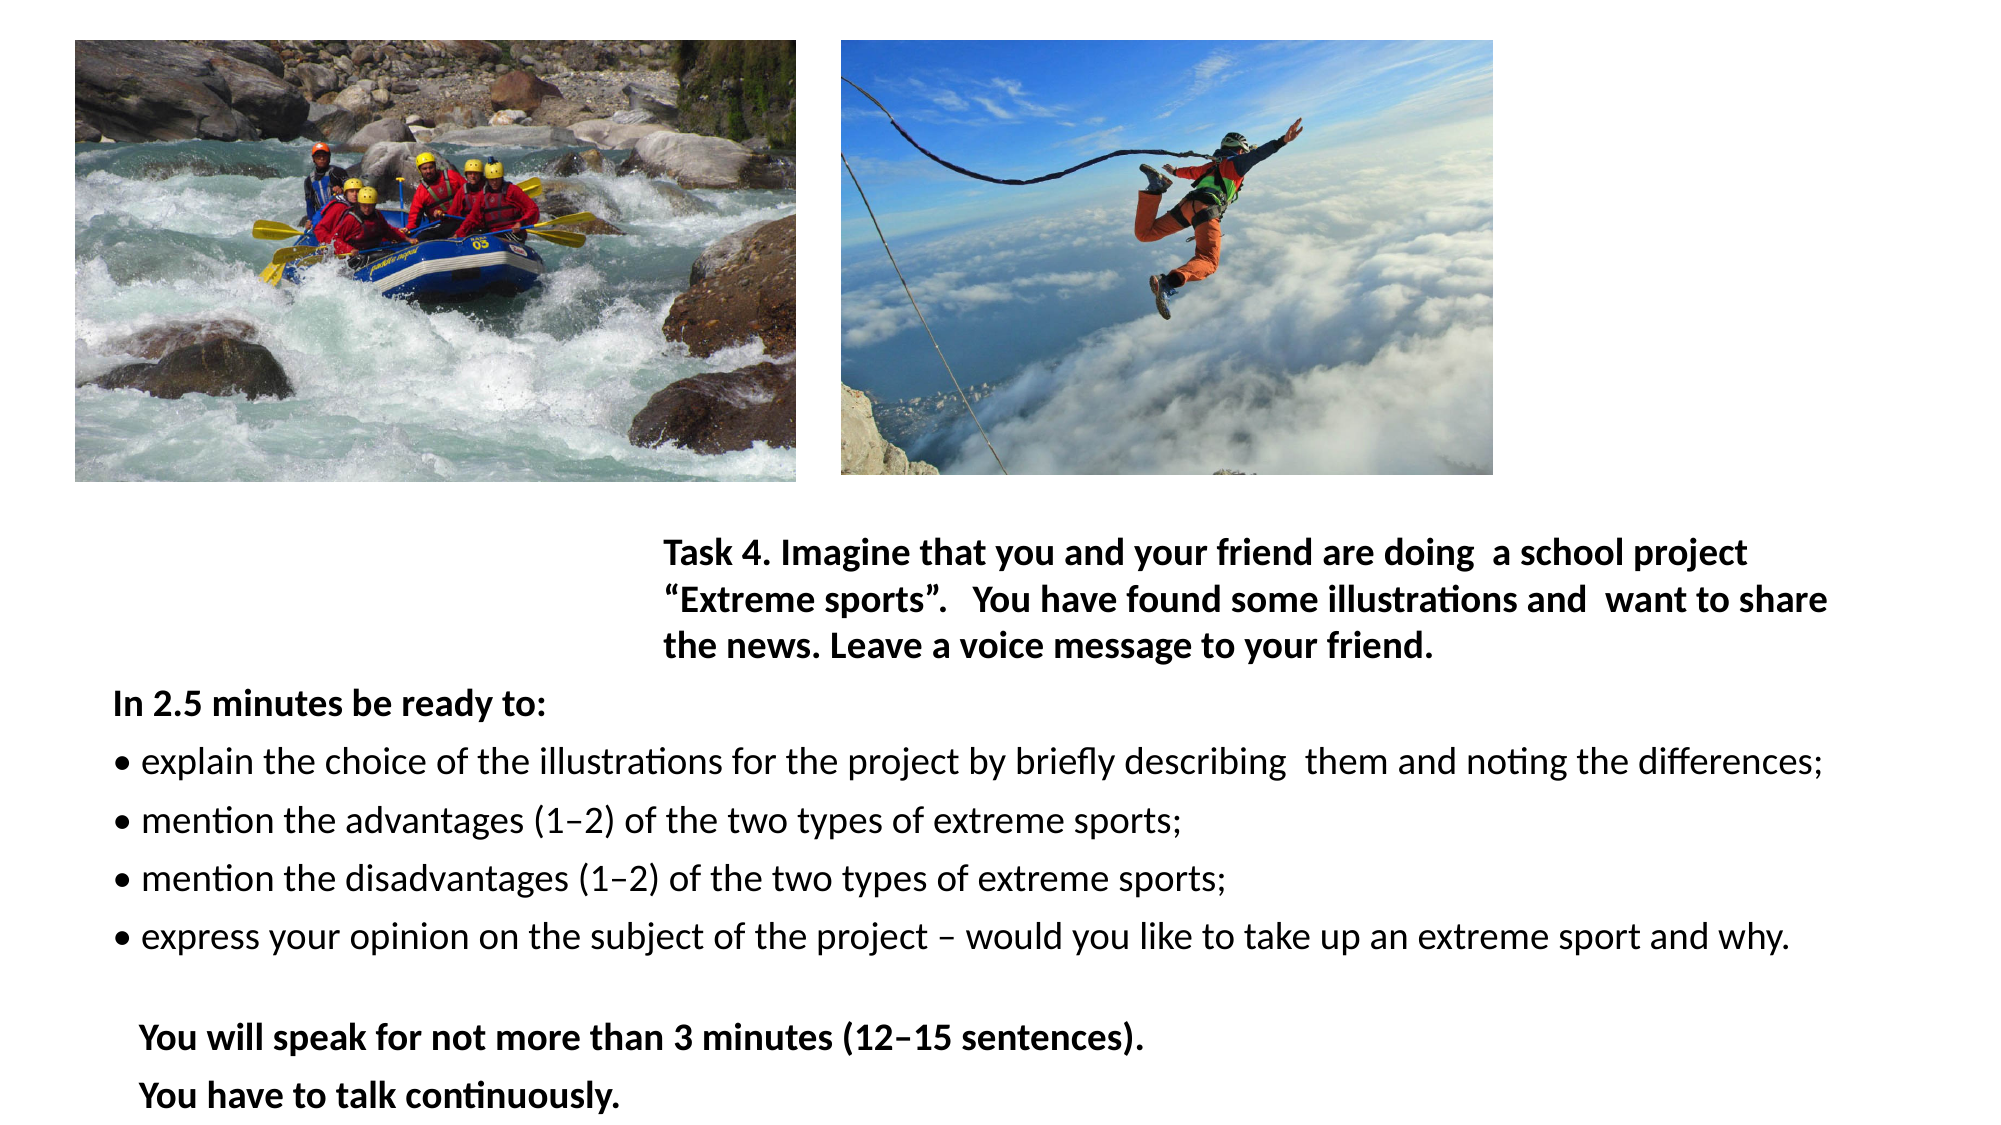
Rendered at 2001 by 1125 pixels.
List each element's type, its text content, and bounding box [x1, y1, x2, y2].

picture [841, 40, 1493, 475]
picture [74, 40, 796, 482]
list Task 4. Imagine that you and your friend are doing a school project “Extreme sports”. You have found some illustrations and want to share the news. Leave a voice message to your friend. In 2.5 minutes be ready to: • explain the choice of the illustrations for the project by briefly describing them and noting the differences; • mention the advantages (1–2) of the two types of extreme sports; • mention the disadvantages (1–2) of the two types of extreme sports; • express your opinion on the subject of the project – would you like to take up an extreme sport and why. You will speak for not more than 3 minutes (12–15 sentences). You have to talk continuously. [97, 299, 1863, 1125]
